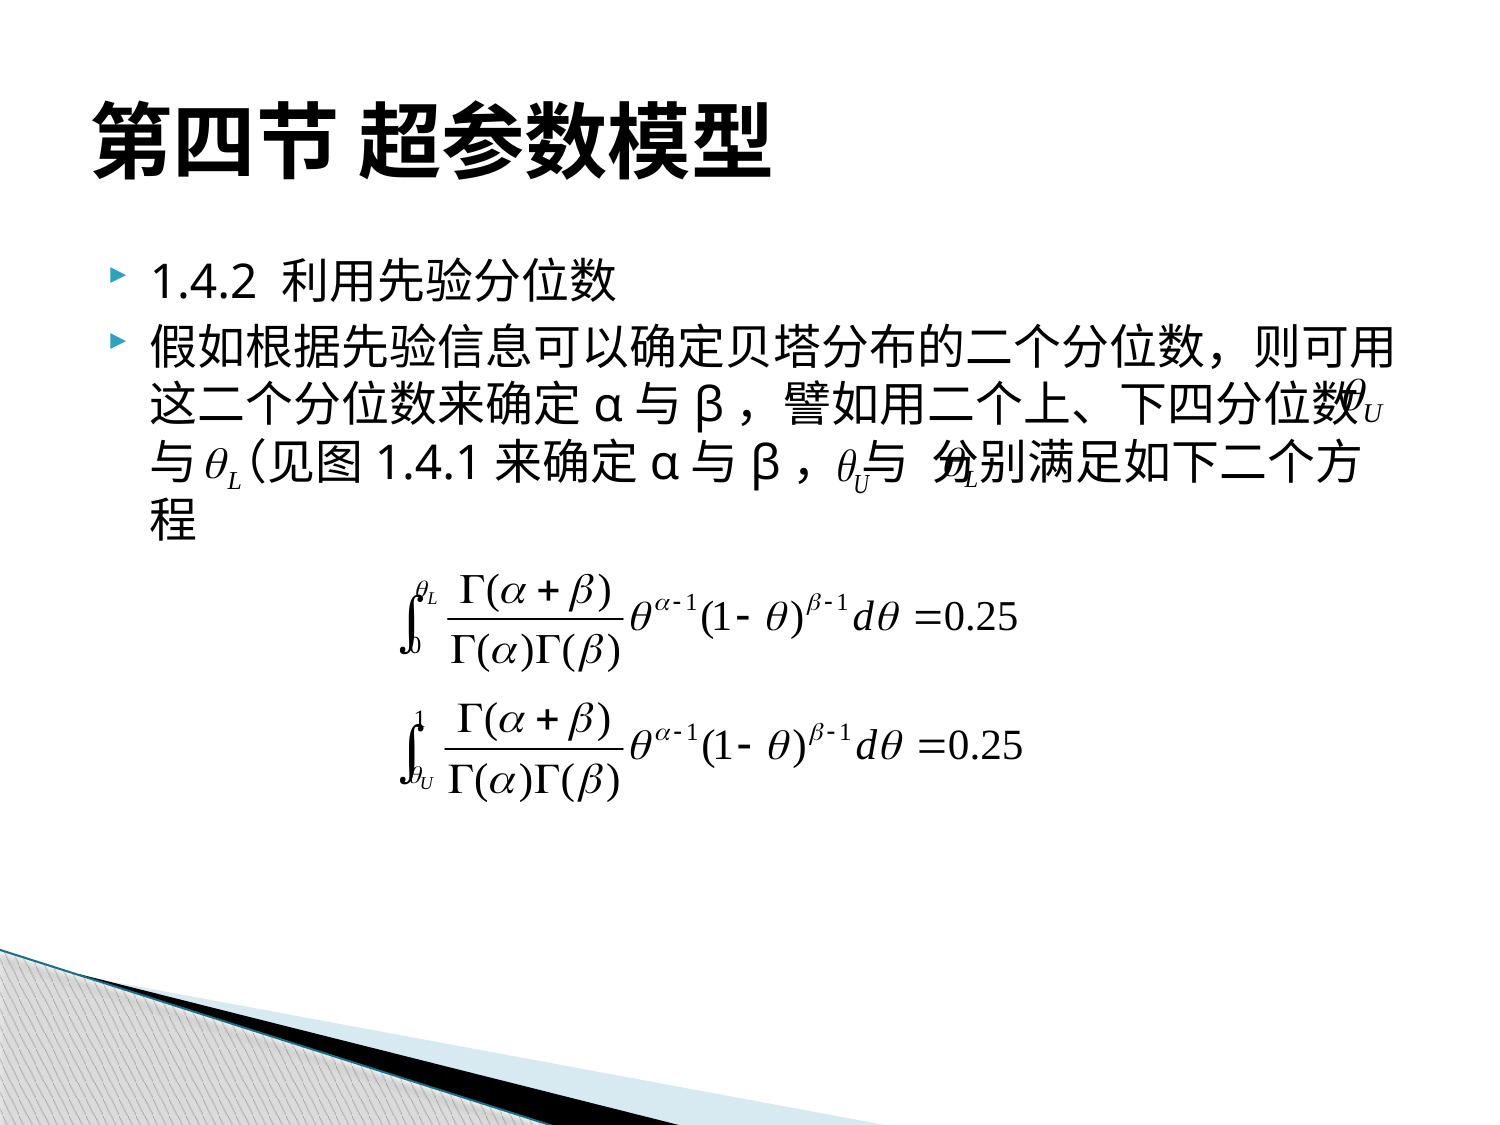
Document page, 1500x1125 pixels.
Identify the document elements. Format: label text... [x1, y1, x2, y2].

title 第四节 超参数模型 [75, 45, 1425, 233]
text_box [1335, 363, 1395, 434]
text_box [386, 691, 1032, 811]
list 1.4.2 利用先验分位数 假如根据先验信息可以确定贝塔分布的二个分位数，则可用这二个分位数来确定α与β，譬如用二个上、下四分位数 与 （见图1.4.1来确定α与β， 与 分别满足如下二个方程 [75, 243, 1425, 986]
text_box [386, 562, 1027, 680]
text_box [937, 433, 988, 498]
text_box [831, 433, 880, 506]
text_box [198, 433, 252, 502]
